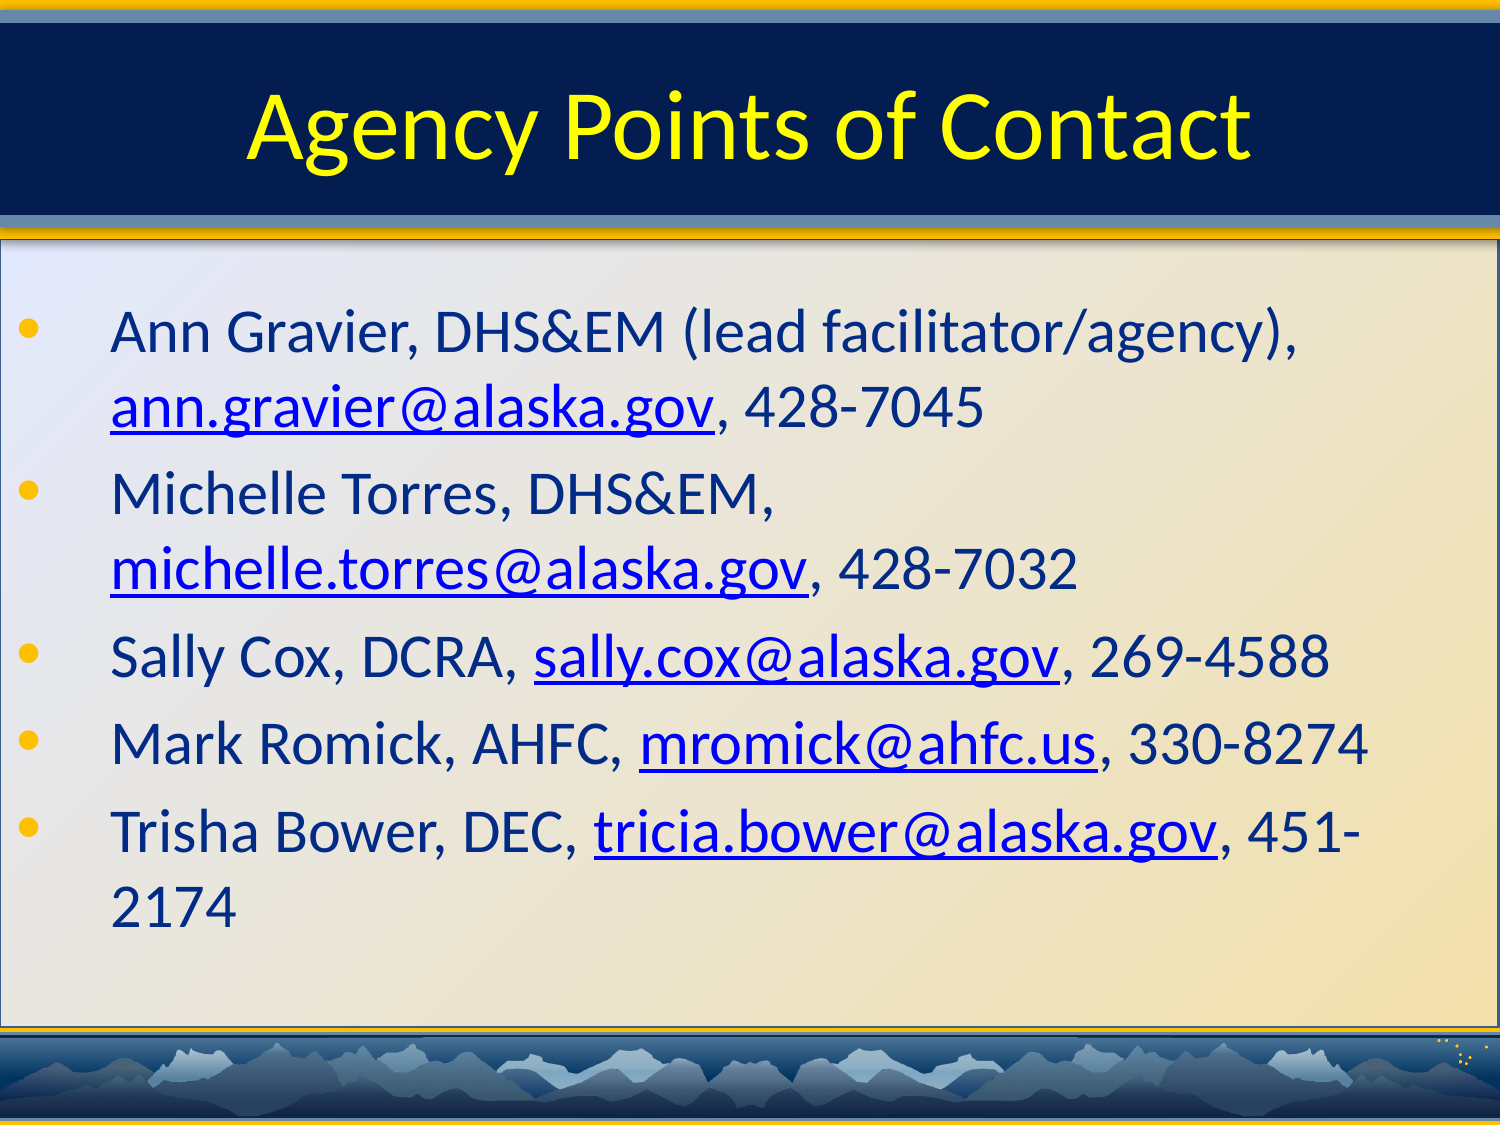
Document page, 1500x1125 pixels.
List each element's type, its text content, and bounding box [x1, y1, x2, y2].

title Agency Points of Contact [0, 25, 1500, 213]
list Ann Gravier, DHS&EM (lead facilitator/agency), ann.gravier@alaska.gov, 428-7045 Michelle Torres, DHS&EM, michelle.torres@alaska.gov, 428-7032 Sally Cox, DCRA, sally.cox@alaska.gov, 269-4588 Mark Romick, AHFC, mromick@ahfc.us, 330-8274 Trisha Bower, DEC, tricia.bower@alaska.gov, 451-2174 [1, 282, 1500, 975]
picture [0, 1028, 1500, 1125]
